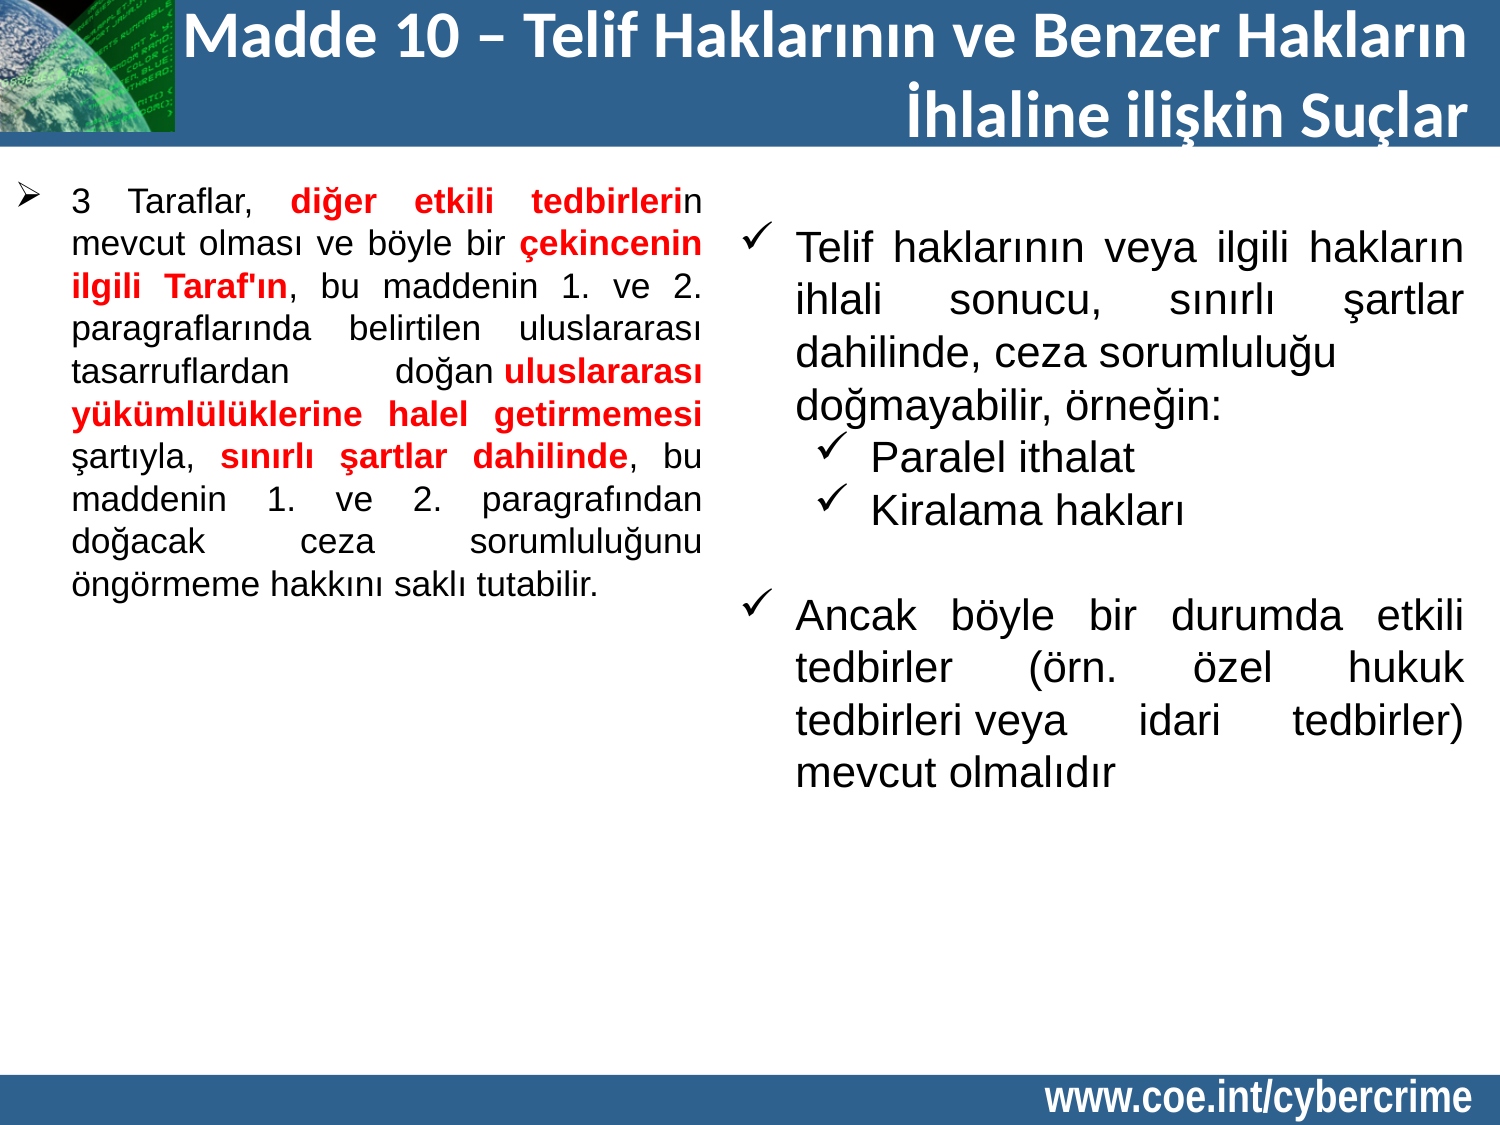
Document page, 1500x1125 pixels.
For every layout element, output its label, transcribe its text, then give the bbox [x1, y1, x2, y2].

text_box Madde 10 – Telif Haklarının ve Benzer Hakların İhlaline ilişkin Suçlar [0, 0, 1500, 149]
text_box 3 Taraflar, diğer etkili tedbirlerin mevcut olması ve böyle bir çekincenin ilgili Taraf'ın, bu maddenin 1. ve 2. paragraflarında belirtilen uluslararası tasarruflardan doğan uluslararası yükümlülüklerine halel getirmemesi şartıyla, sınırlı şartlar dahilinde, bu maddenin 1. ve 2. paragrafından doğacak ceza sorumluluğunu öngörmeme hakkını saklı tutabilir. [0, 170, 718, 611]
text_box www.coe.int/cybercrime [1030, 1059, 1500, 1125]
picture [0, 0, 175, 132]
text_box [0, 1073, 1030, 1125]
text_box Telif haklarının veya ilgili hakların ihlali sonucu, sınırlı şartlar dahilinde, ceza sorumluluğu doğmayabilir, örneğin: Paralel ithalat Kiralama hakları Ancak böyle bir durumda etkili tedbirler (örn. özel hukuk tedbirleri veya idari tedbirler) mevcut olmalıdır [724, 211, 1480, 804]
